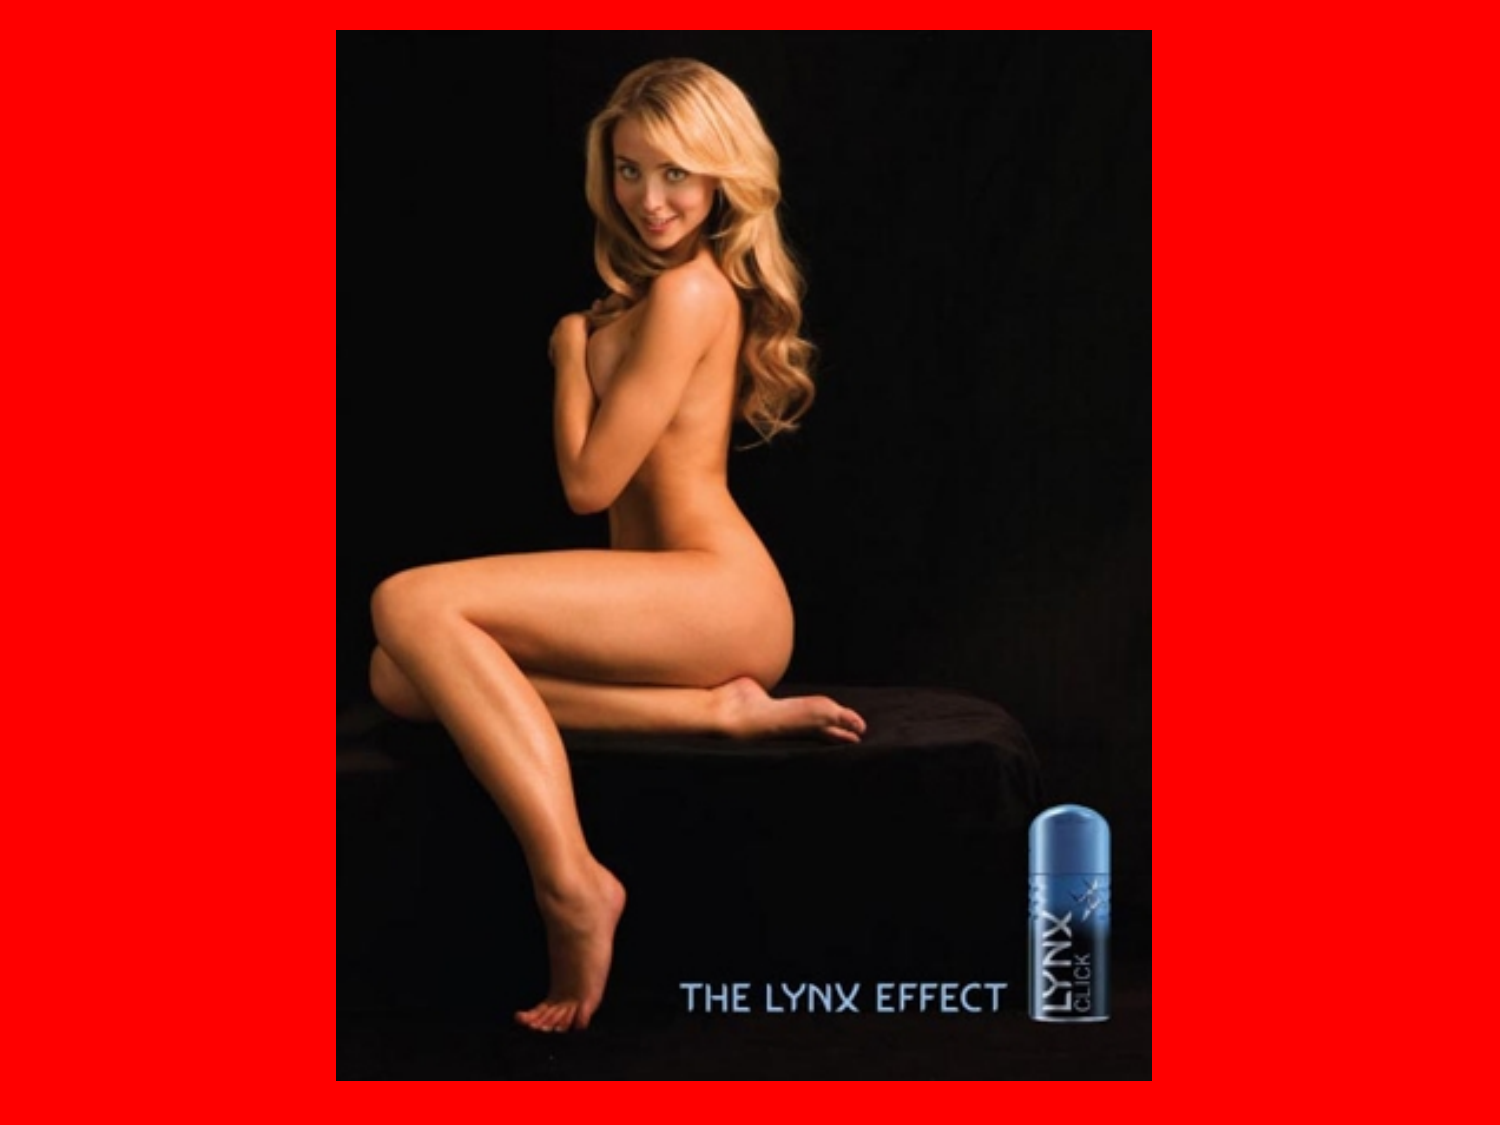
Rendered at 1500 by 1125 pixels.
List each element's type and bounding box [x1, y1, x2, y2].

list [336, 30, 1152, 1082]
